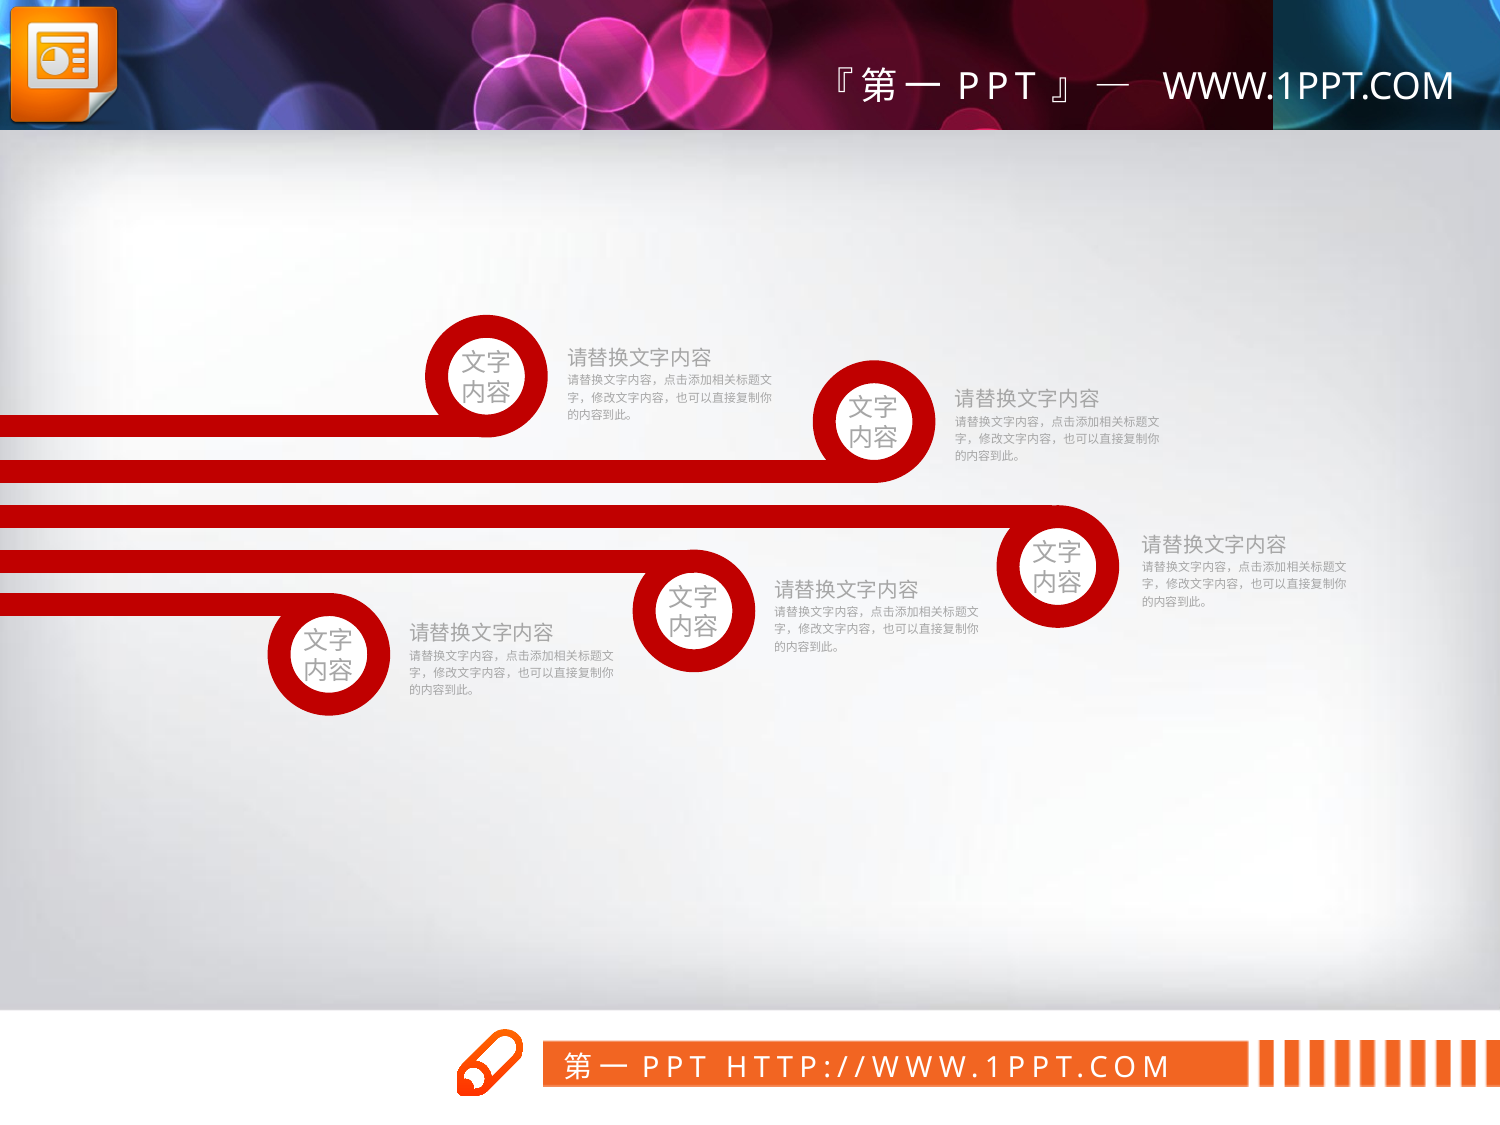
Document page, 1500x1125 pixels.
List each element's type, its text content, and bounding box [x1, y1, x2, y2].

text_box 请替换文字内容，点击添加相关标题文字，修改文字内容，也可以直接复制你的内容到此。 [954, 411, 1160, 463]
text_box 文字内容 [824, 371, 924, 472]
text_box 请替换文字内容，点击添加相关标题文字，修改文字内容，也可以直接复制你的内容到此。 [409, 645, 614, 697]
text_box 请替换文字内容，点击添加相关标题文字，修改文字内容，也可以直接复制你的内容到此。 [1141, 557, 1347, 609]
text_box 请替换文字内容 [954, 380, 1113, 411]
text_box 文字内容 [1008, 516, 1108, 617]
text_box 请替换文字内容 [409, 615, 568, 645]
picture [543, 1040, 1500, 1087]
text_box 请替换文字内容 [774, 571, 933, 602]
picture [0, 0, 1500, 1012]
text_box 请替换文字内容 [567, 339, 726, 370]
text_box 请替换文字内容，点击添加相关标题文字，修改文字内容，也可以直接复制你的内容到此。 [774, 602, 979, 654]
text_box 文字内容 [644, 561, 744, 661]
text_box 文字内容 [436, 326, 537, 427]
text_box 文字内容 [279, 604, 379, 705]
text_box 请替换文字内容，点击添加相关标题文字，修改文字内容，也可以直接复制你的内容到此。 [567, 370, 772, 422]
text_box 请替换文字内容 [1141, 526, 1300, 557]
